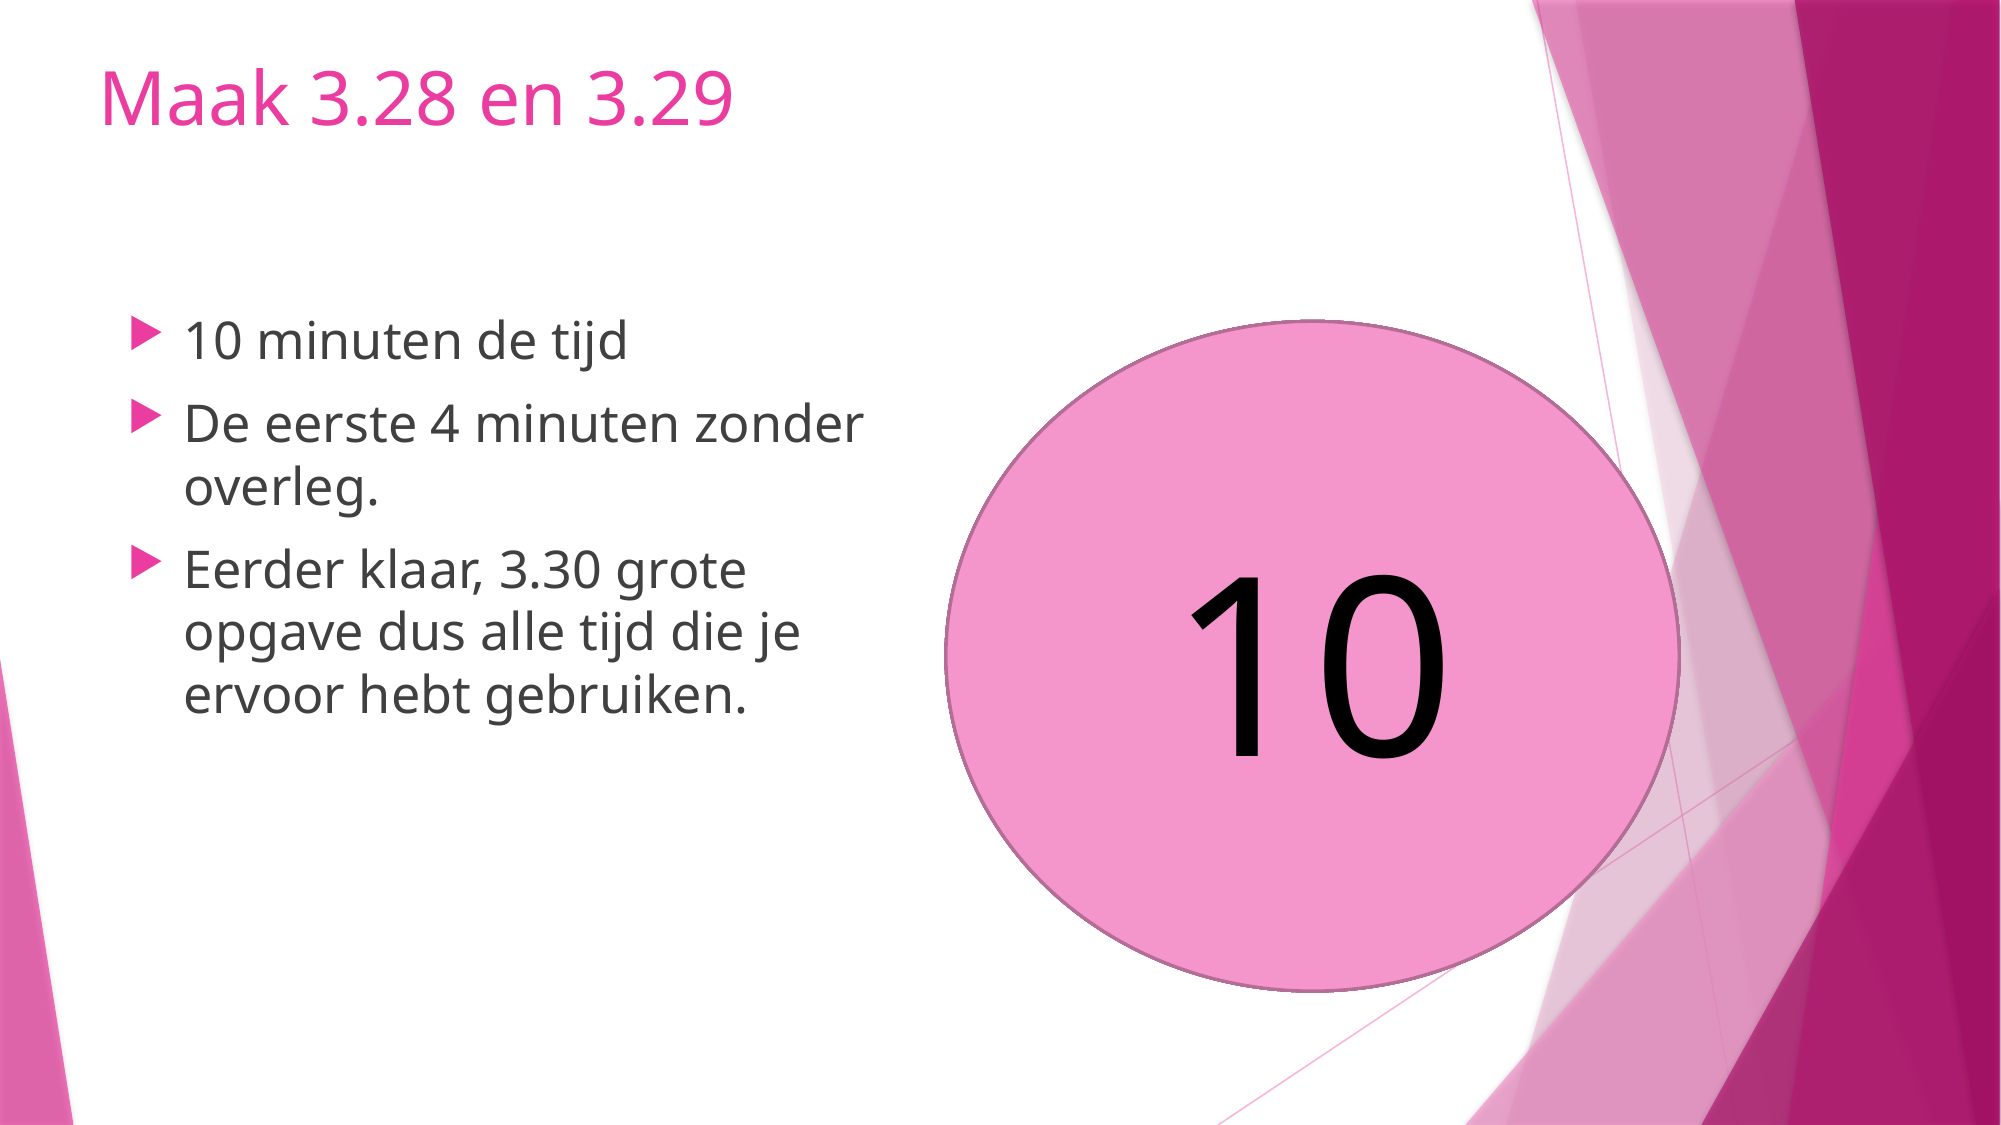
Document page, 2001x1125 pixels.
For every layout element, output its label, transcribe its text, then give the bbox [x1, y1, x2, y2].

text_box 10 [944, 319, 1681, 993]
title Maak 3.28 en 3.29 [83, 42, 1494, 260]
list 10 minuten de tijd De eerste 4 minuten zonder overleg. Eerder klaar, 3.30 grote opgave dus alle tijd die je ervoor hebt gebruiken. [112, 299, 896, 992]
